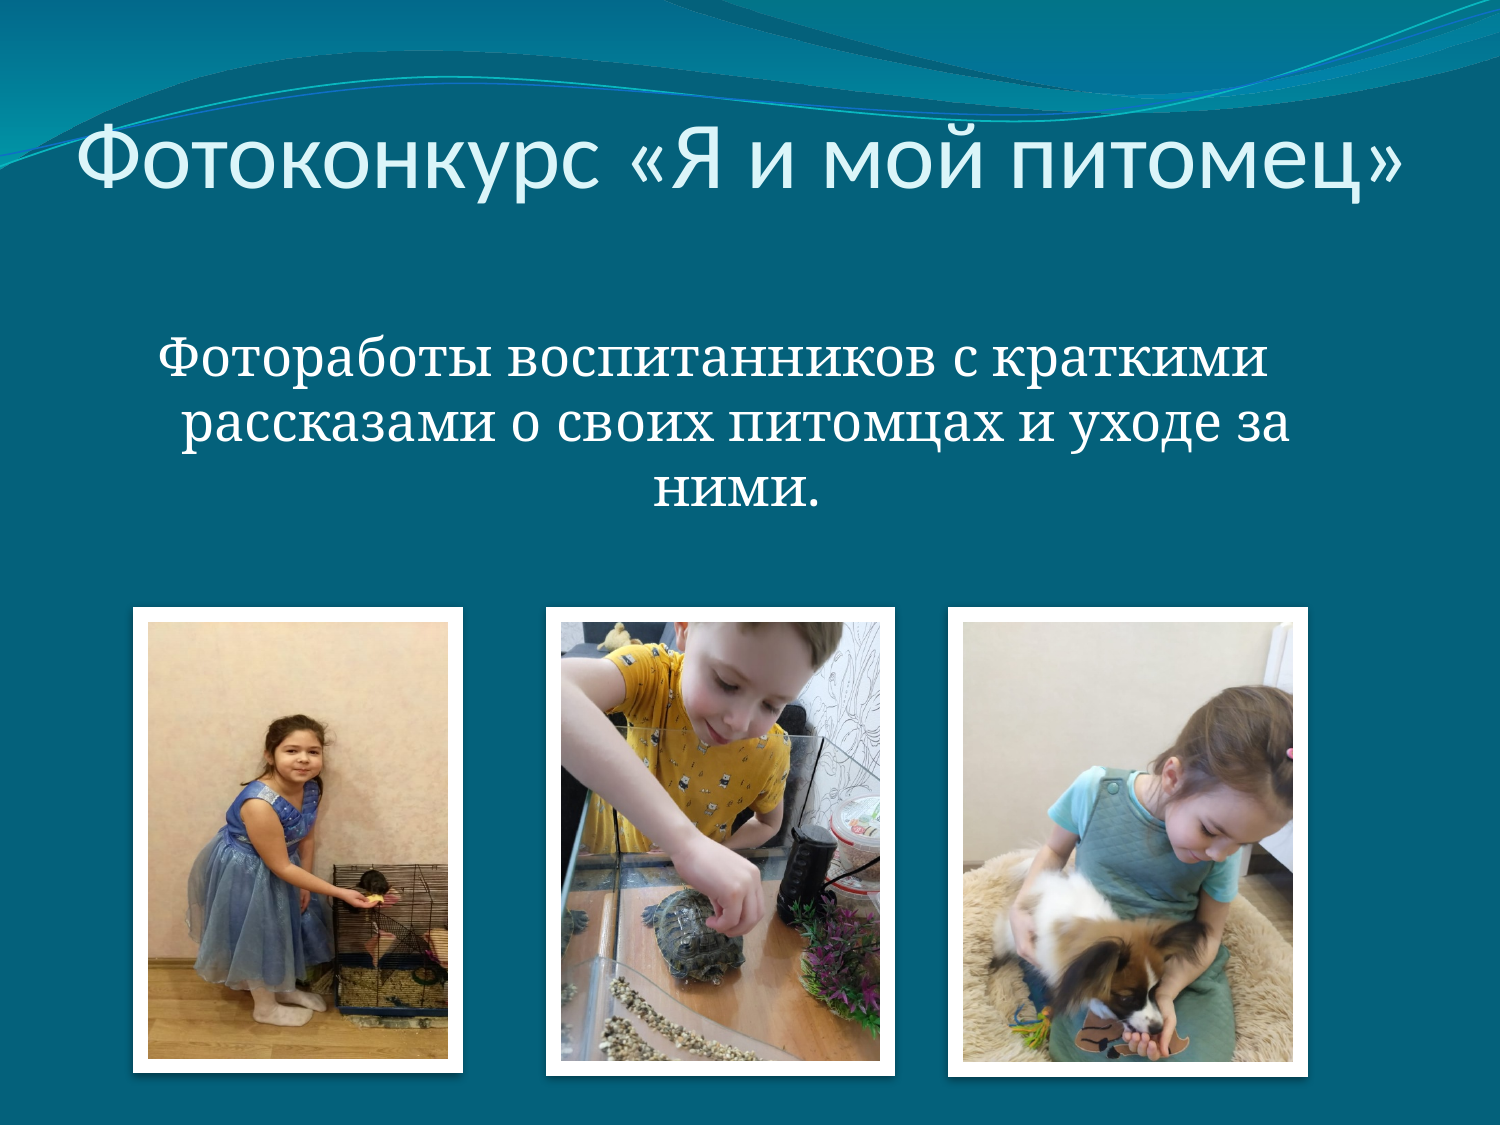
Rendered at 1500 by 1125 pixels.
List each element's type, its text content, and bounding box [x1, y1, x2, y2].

picture [962, 621, 1294, 1063]
picture [560, 621, 881, 1062]
title Фотоконкурс «Я и мой питомец» [75, 54, 1425, 209]
list Фотоработы воспитанников с краткими рассказами о своих питомцах и уходе за ними. [88, 314, 1341, 1043]
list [147, 621, 449, 1059]
